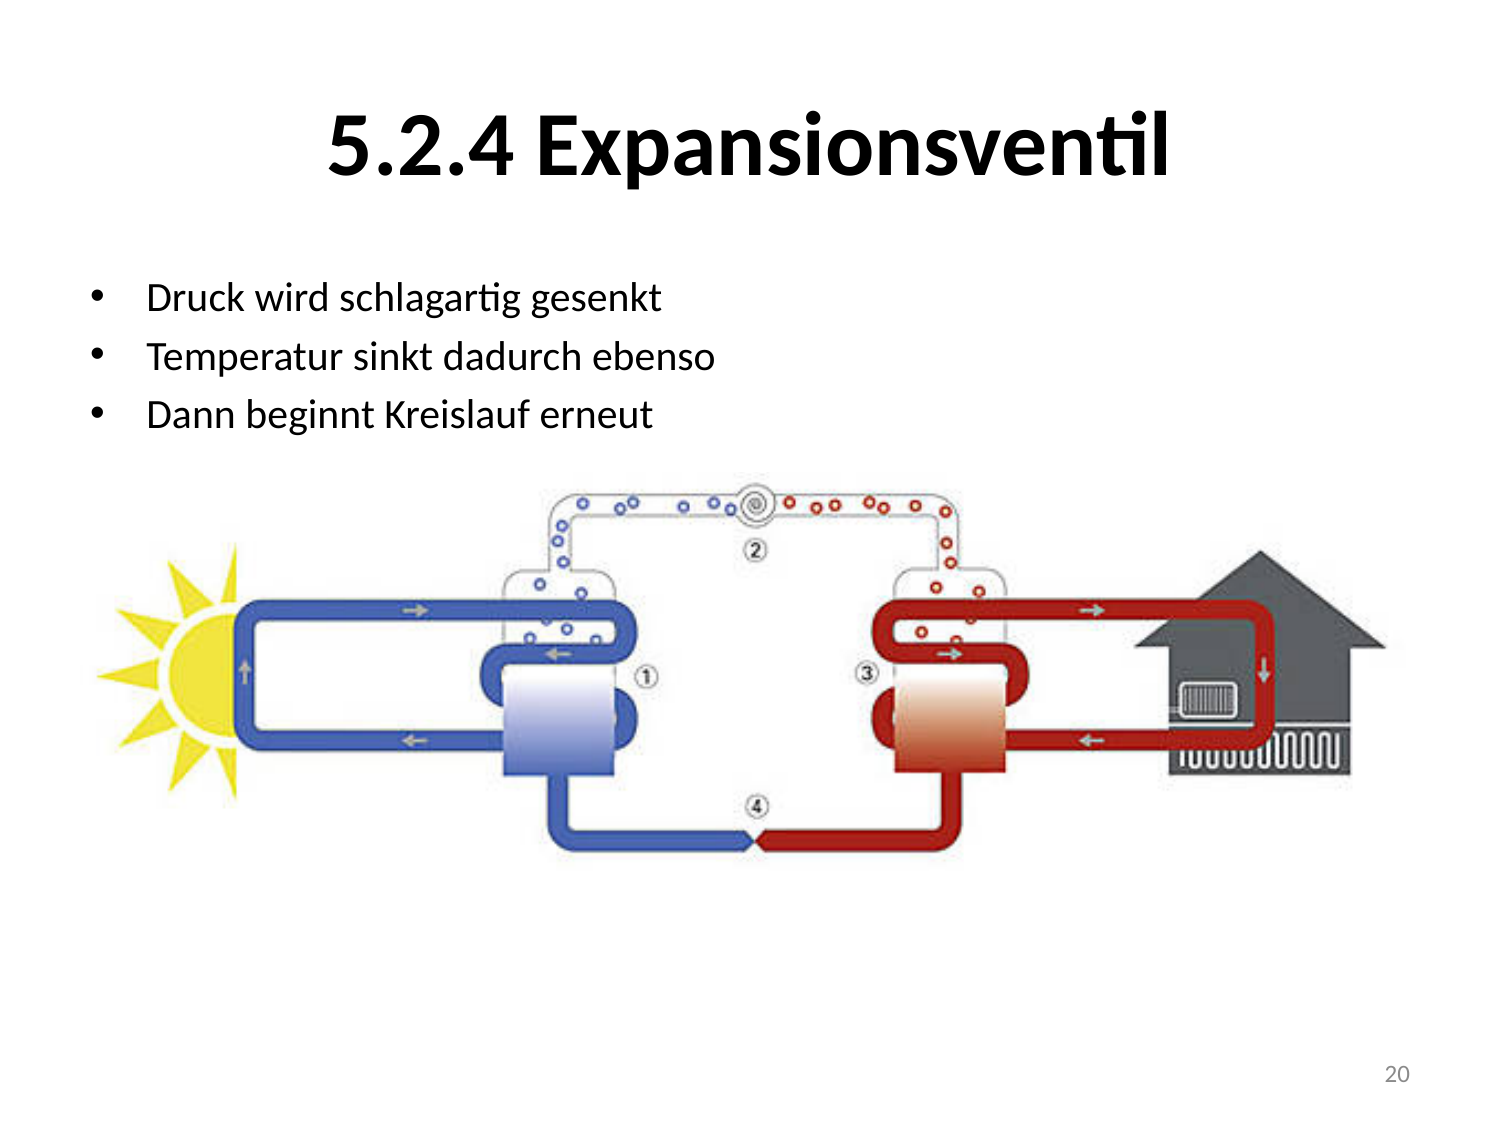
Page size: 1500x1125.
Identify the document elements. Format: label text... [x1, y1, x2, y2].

list Druck wird schlagartig gesenkt Temperatur sinkt dadurch ebenso Dann beginnt Kreislauf erneut [75, 262, 1425, 468]
picture [80, 472, 1406, 871]
slide_number 20 [1074, 1042, 1425, 1103]
title 5.2.4 Expansionsventil [75, 45, 1425, 233]
